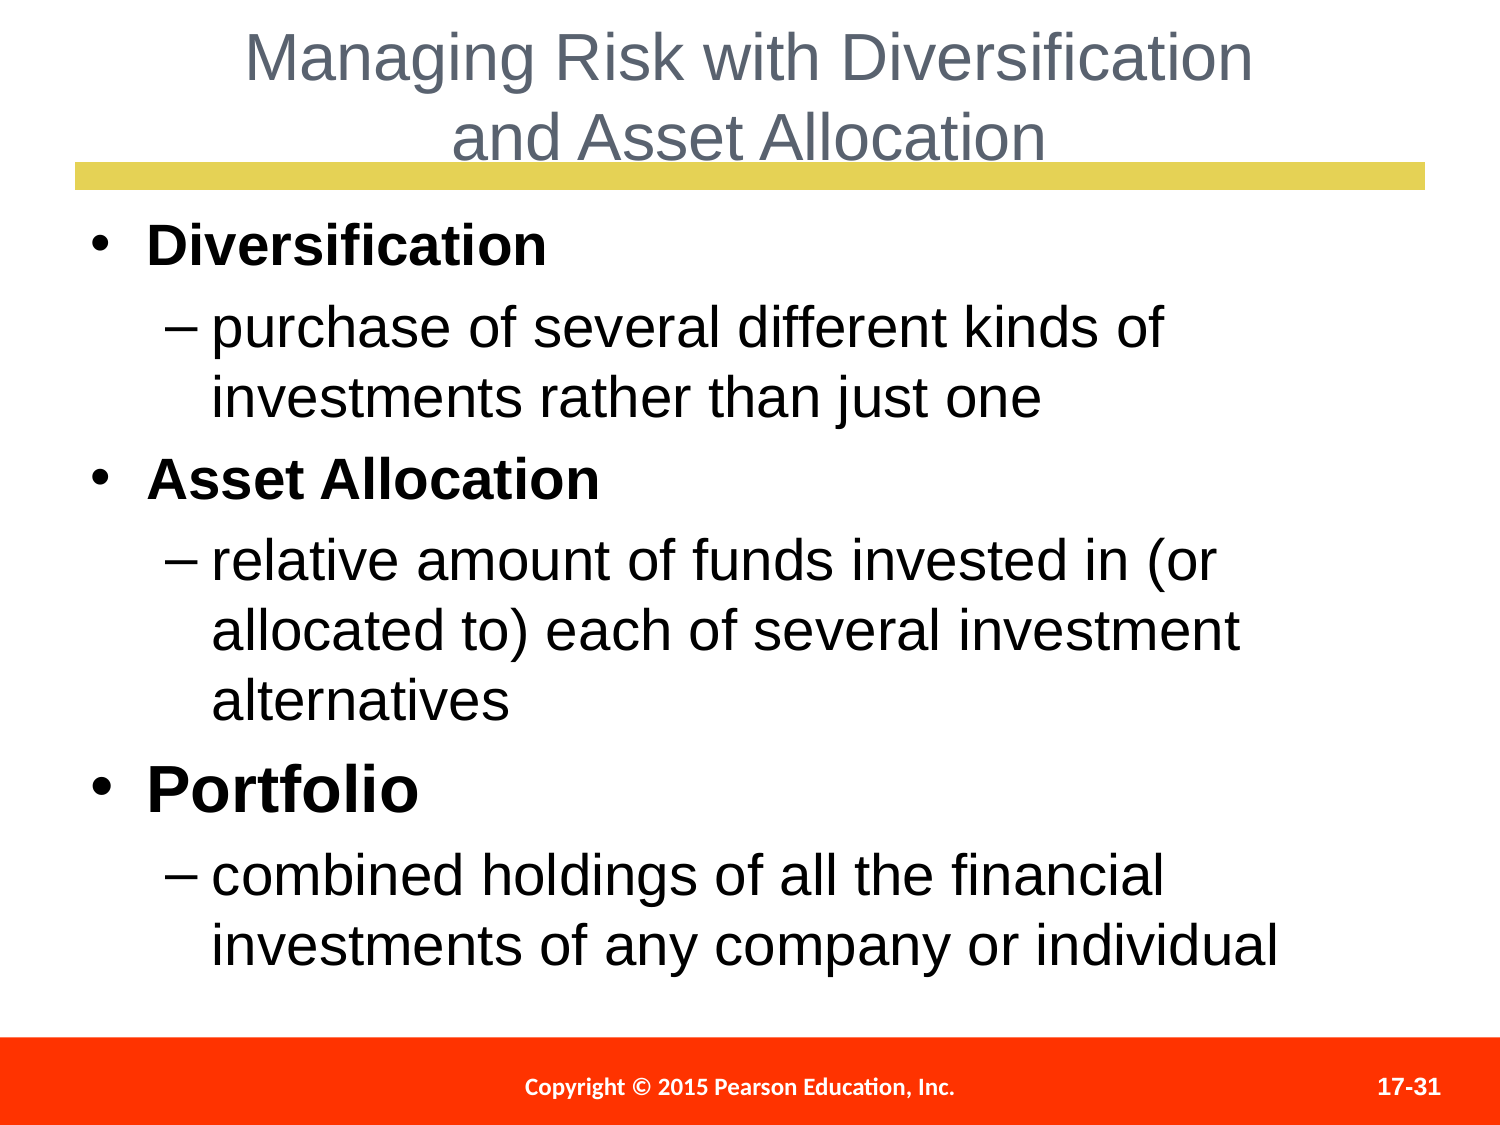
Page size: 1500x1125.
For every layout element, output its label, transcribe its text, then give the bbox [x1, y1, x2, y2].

title Managing Risk with Diversification and Asset Allocation [74, 0, 1426, 188]
list Diversification purchase of several different kinds of investments rather than just one Asset Allocation relative amount of funds invested in (or allocated to) each of several investment alternatives Portfolio combined holdings of all the financial investments of any company or individual [74, 199, 1426, 1006]
